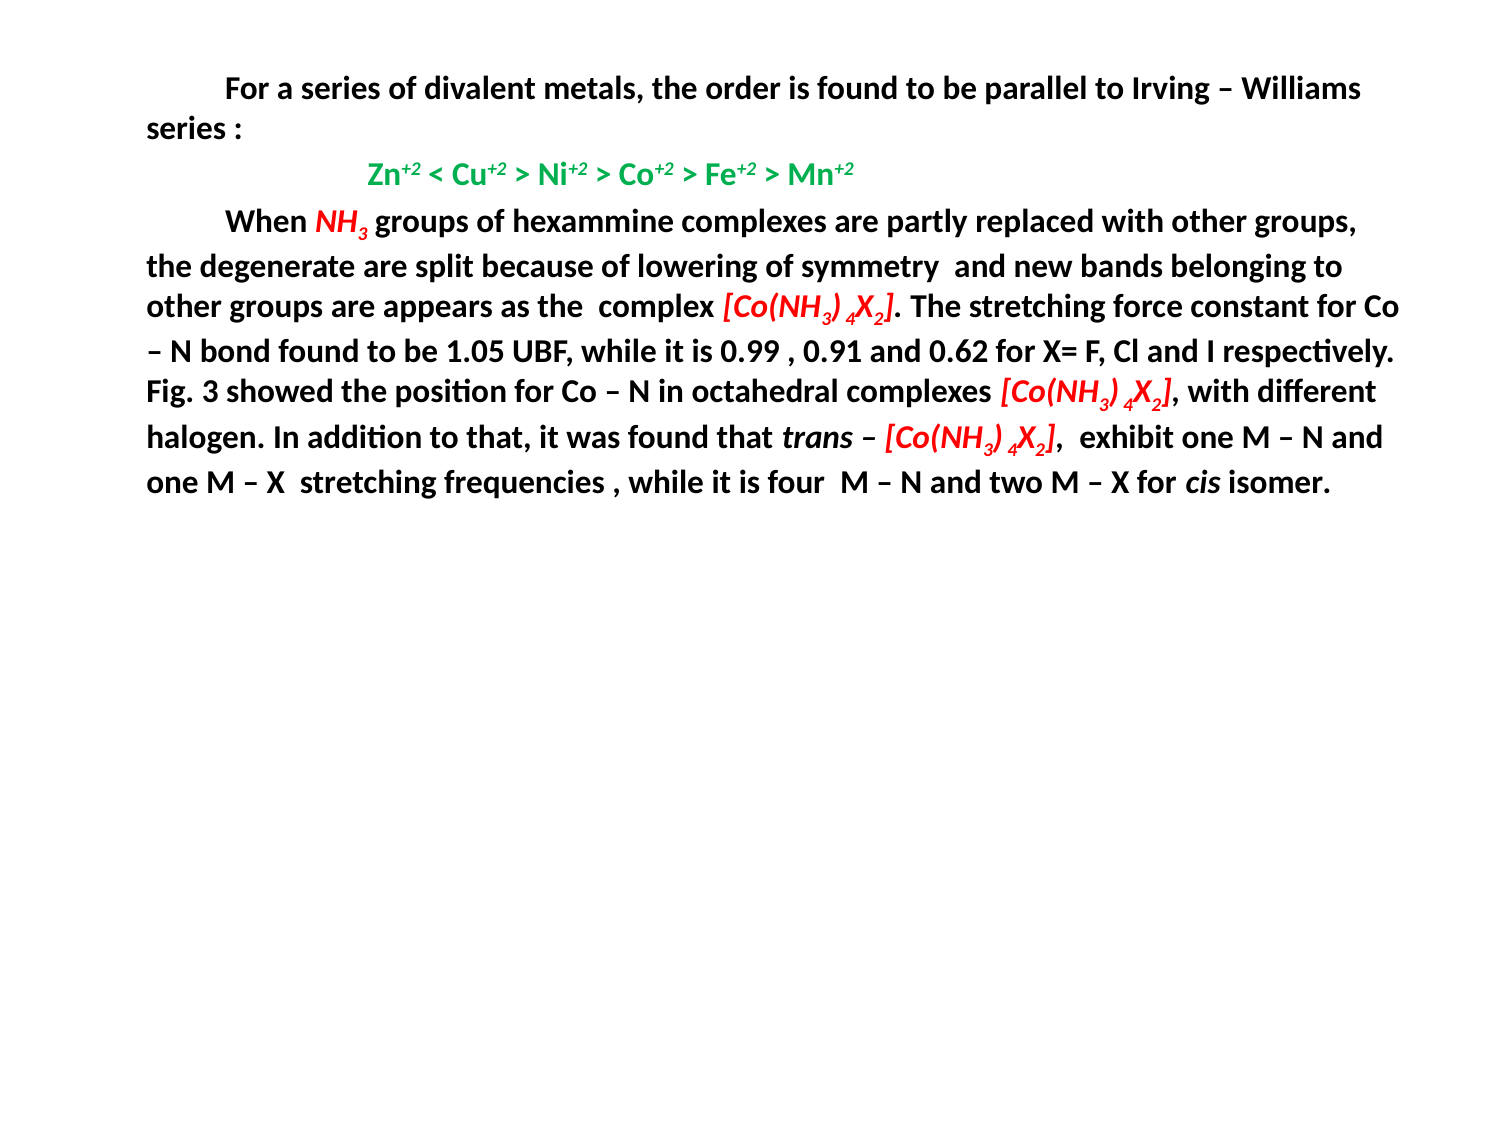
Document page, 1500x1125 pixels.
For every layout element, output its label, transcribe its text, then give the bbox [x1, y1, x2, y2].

list For a series of divalent metals, the order is found to be parallel to Irving – Williams series : Zn+2 < Cu+2 > Ni+2 > Co+2 > Fe+2 > Mn+2 When NH3 groups of hexammine complexes are partly replaced with other groups, the degenerate are split because of lowering of symmetry and new bands belonging to other groups are appears as the complex [Co(NH3) 4X2]. The stretching force constant for Co – N bond found to be 1.05 UBF, while it is 0.99 , 0.91 and 0.62 for X= F, Cl and I respectively. Fig. 3 showed the position for Co – N in octahedral complexes [Co(NH3) 4X2], with different halogen. In addition to that, it was found that trans – [Co(NH3) 4X2], exhibit one M – N and one M – X stretching frequencies , while it is four M – N and two M – X for cis isomer. [75, 58, 1425, 1055]
